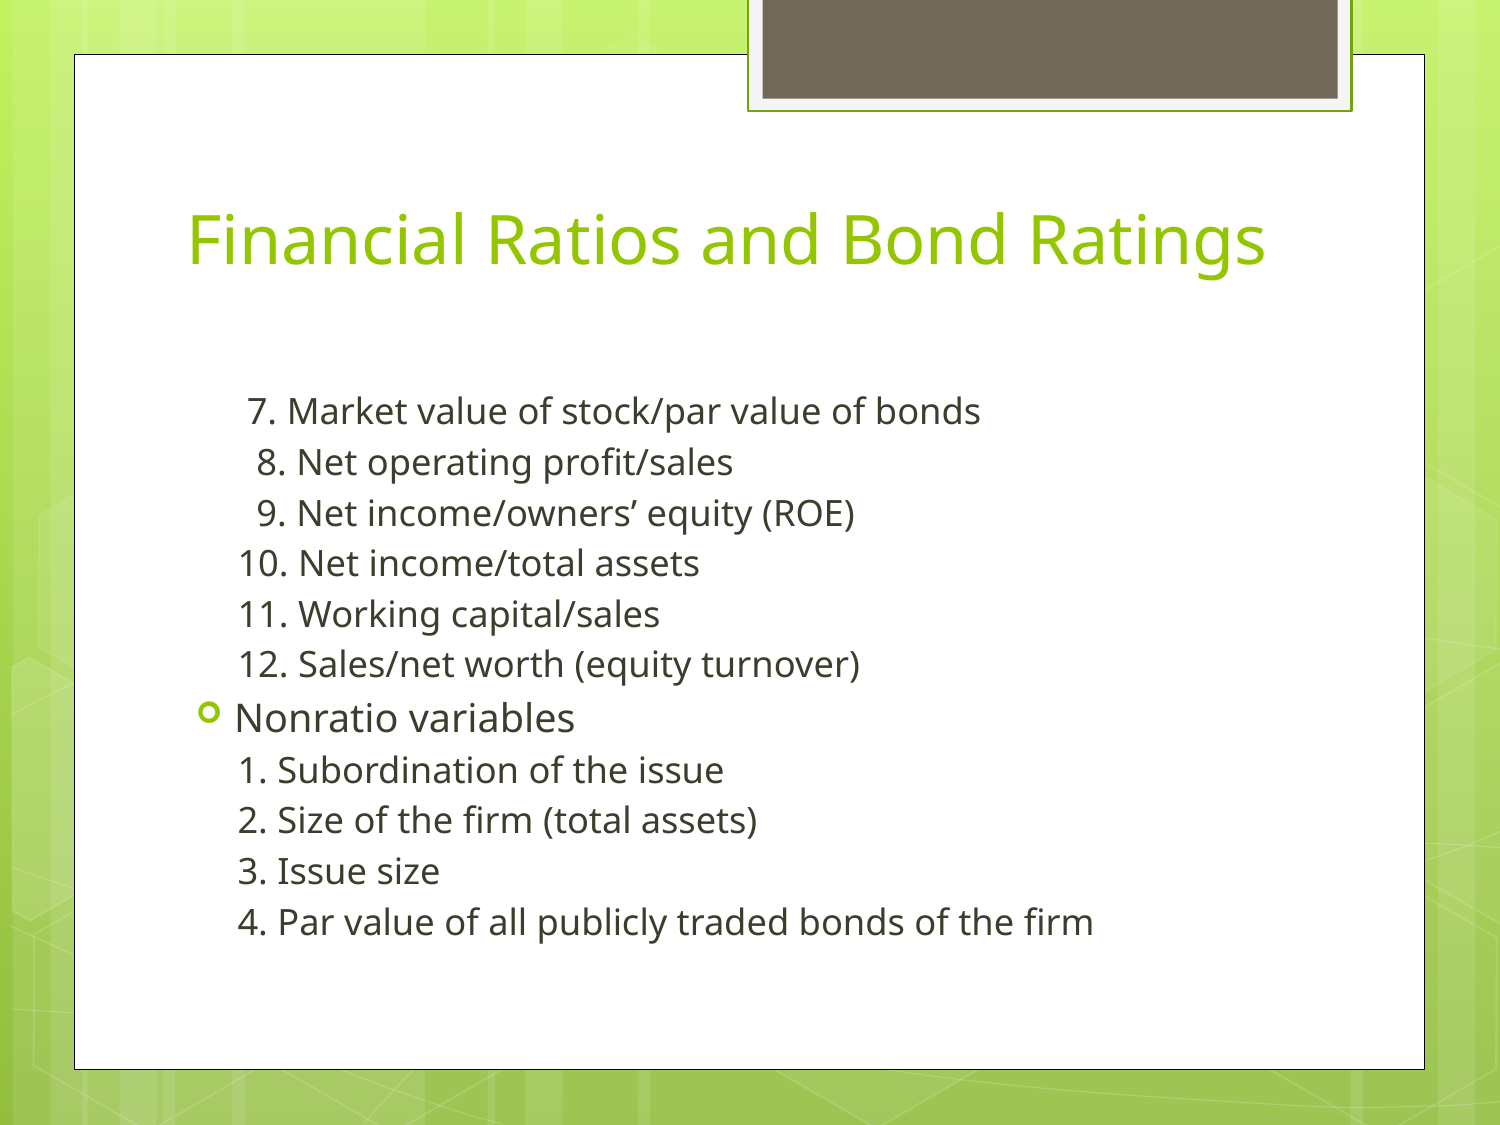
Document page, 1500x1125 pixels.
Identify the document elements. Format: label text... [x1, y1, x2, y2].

title Financial Ratios and Bond Ratings [171, 168, 1324, 286]
list 7. Market value of stock/par value of bonds 8. Net operating profit/sales 9. Net income/owners’ equity (ROE) 10. Net income/total assets 11. Working capital/sales 12. Sales/net worth (equity turnover) Nonratio variables 1. Subordination of the issue 2. Size of the firm (total assets) 3. Issue size 4. Par value of all publicly traded bonds of the firm [171, 381, 1283, 957]
